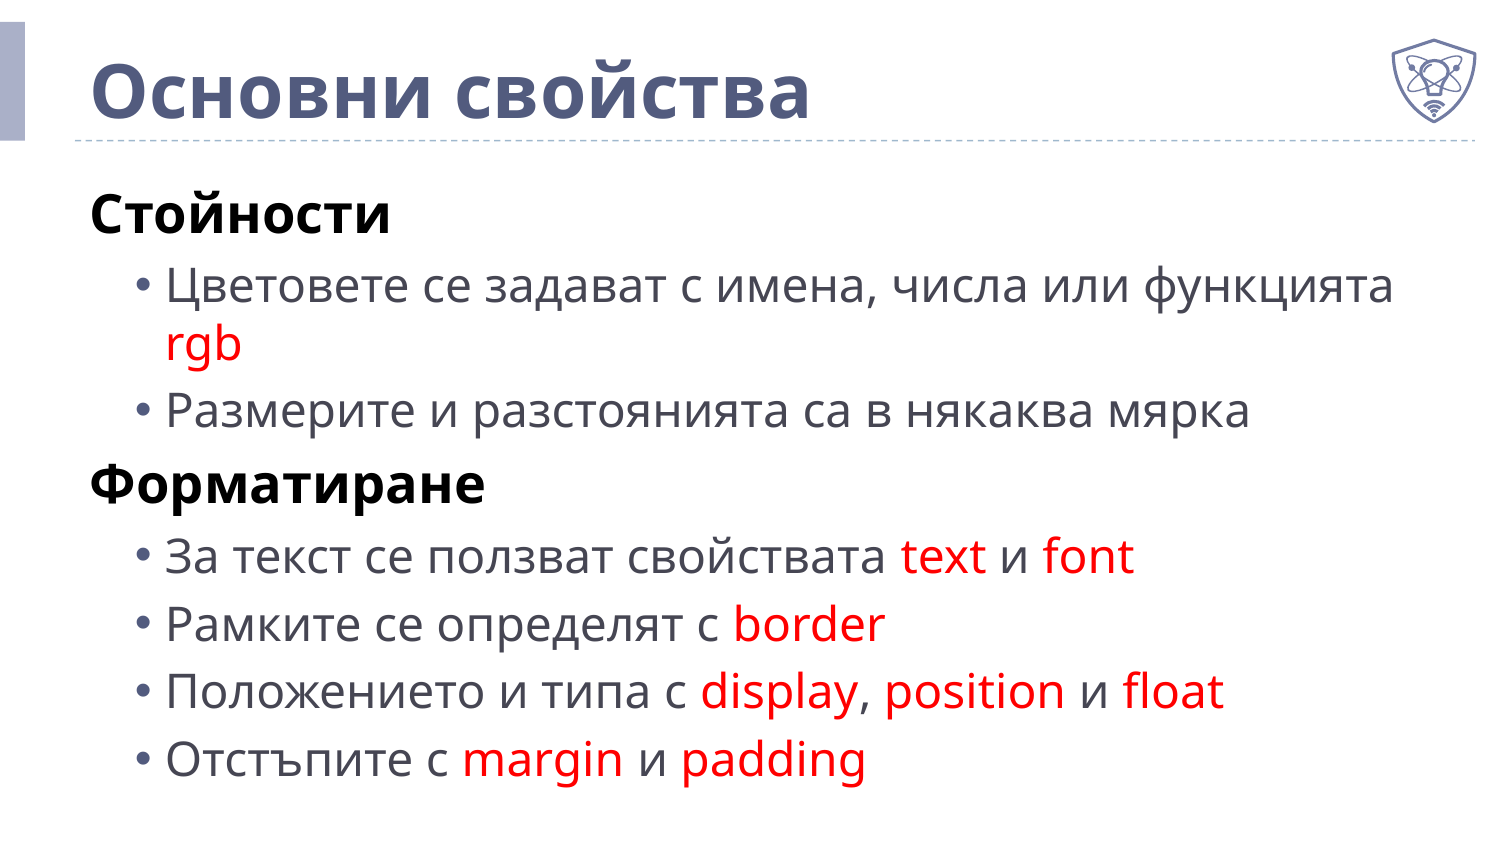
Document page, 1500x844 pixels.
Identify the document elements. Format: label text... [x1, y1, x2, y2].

title Основни свойства [75, 18, 1475, 141]
list Стойности Цветовете се задават с имена, числа или функцията rgb Размерите и разстоянията са в някаква мярка Форматиране За текст се ползват свойствата text и font Рамките се определят с border Положението и типа с display, position и float Отстъпите с margin и padding [75, 171, 1475, 835]
